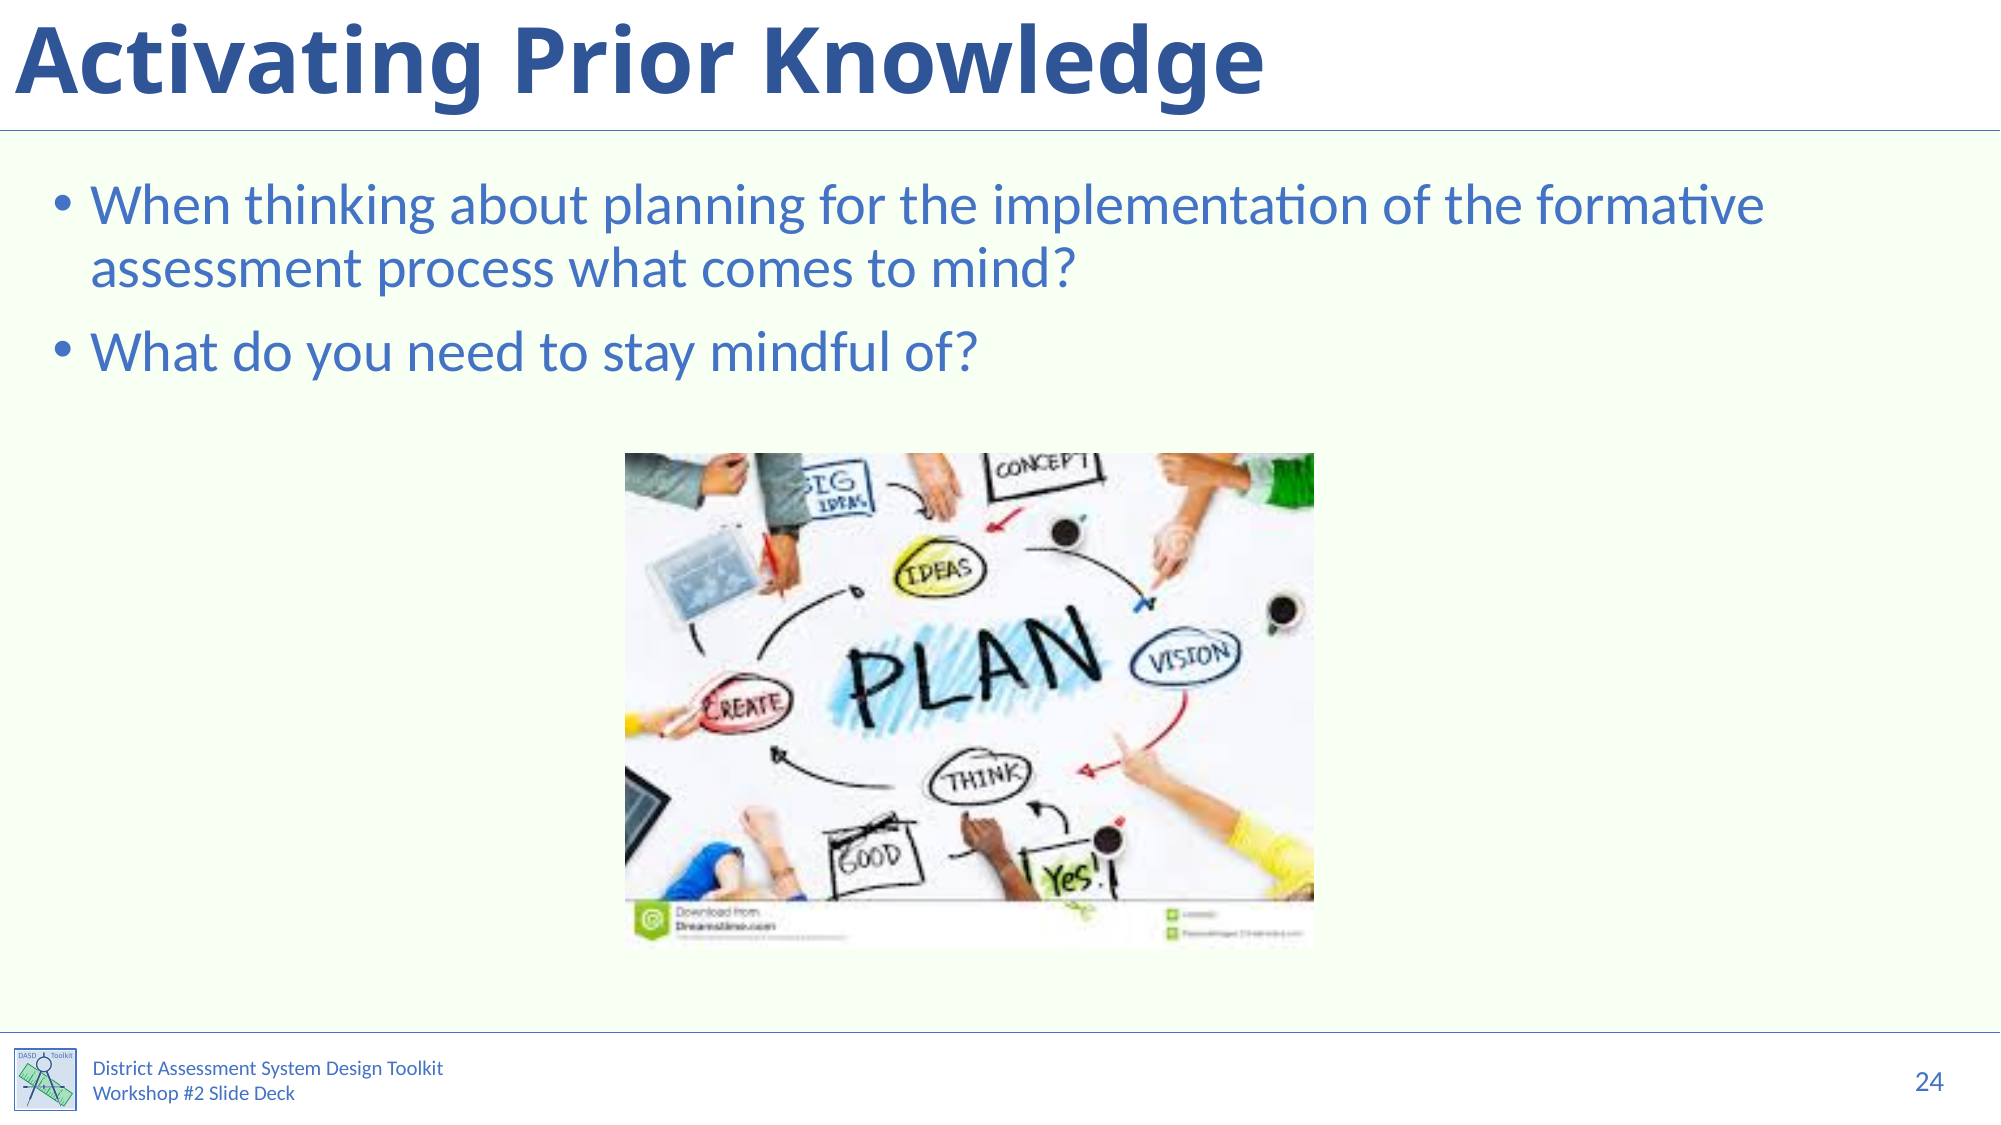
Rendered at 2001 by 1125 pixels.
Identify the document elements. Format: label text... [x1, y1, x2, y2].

title Activating Prior Knowledge [0, 0, 2000, 129]
picture [625, 453, 1314, 949]
list When thinking about planning for the implementation of the formative assessment process what comes to mind? What do you need to stay mindful of? [37, 166, 1962, 1002]
picture [15, 1050, 75, 1110]
